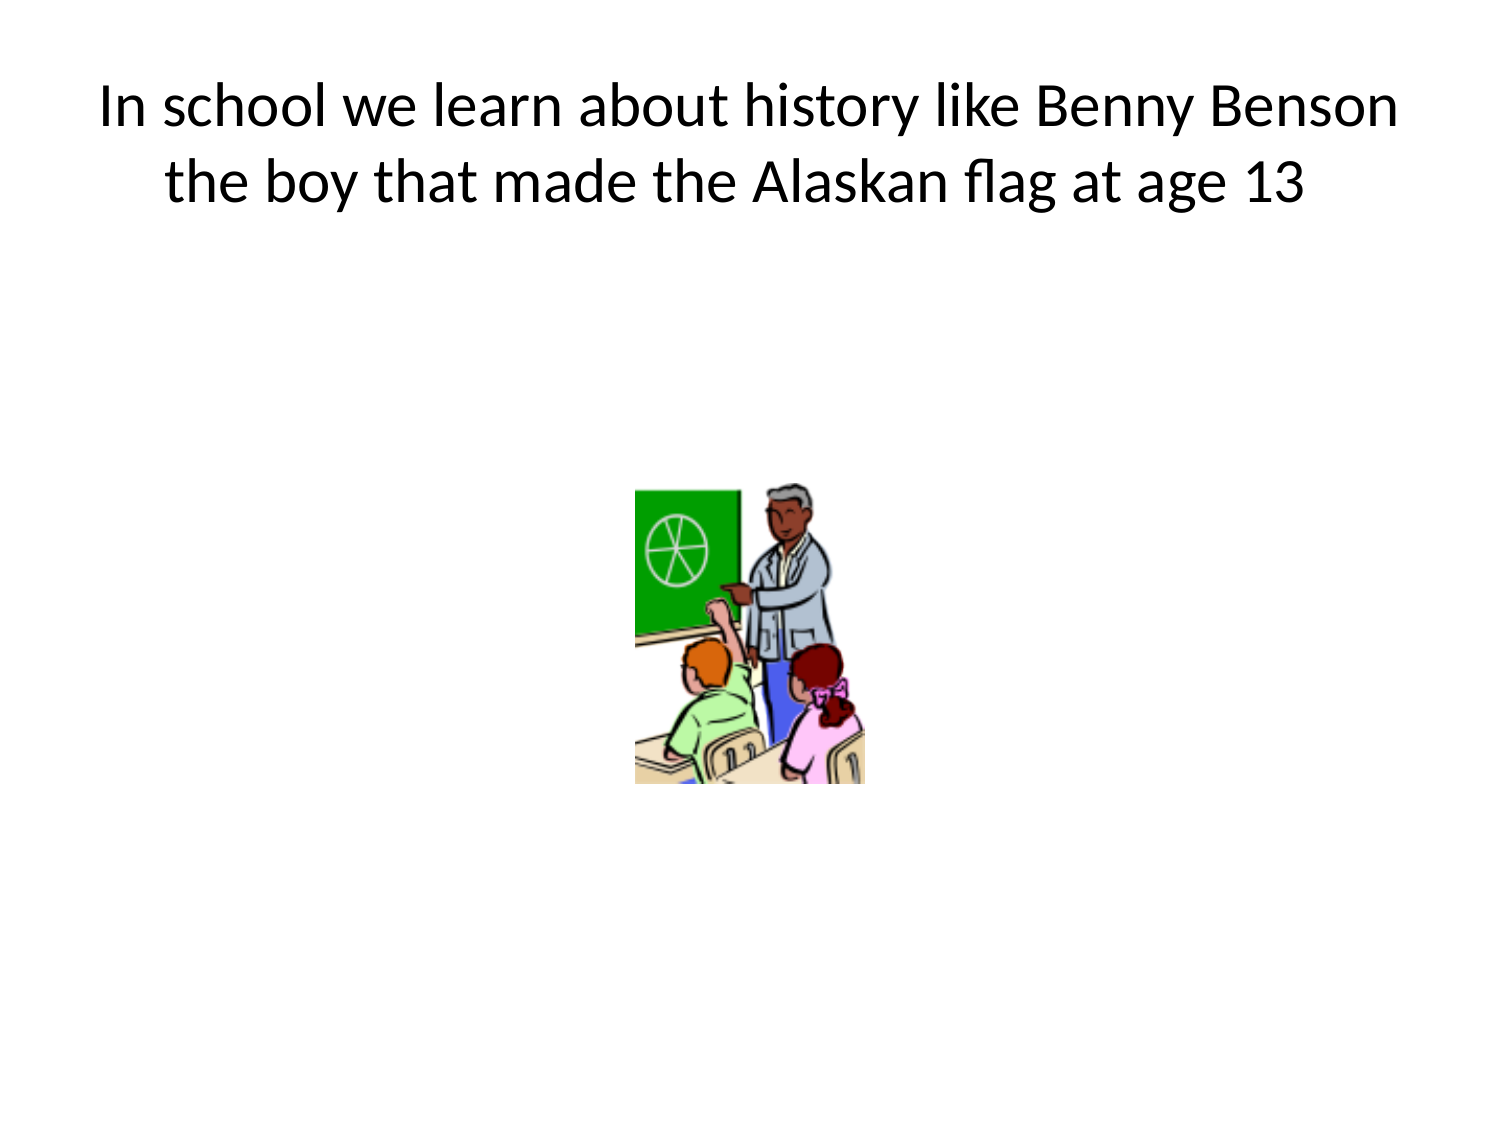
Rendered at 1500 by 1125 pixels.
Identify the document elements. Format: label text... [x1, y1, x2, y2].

title In school we learn about history like Benny Benson the boy that made the Alaskan flag at age 13 [75, 45, 1425, 233]
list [635, 483, 865, 784]
